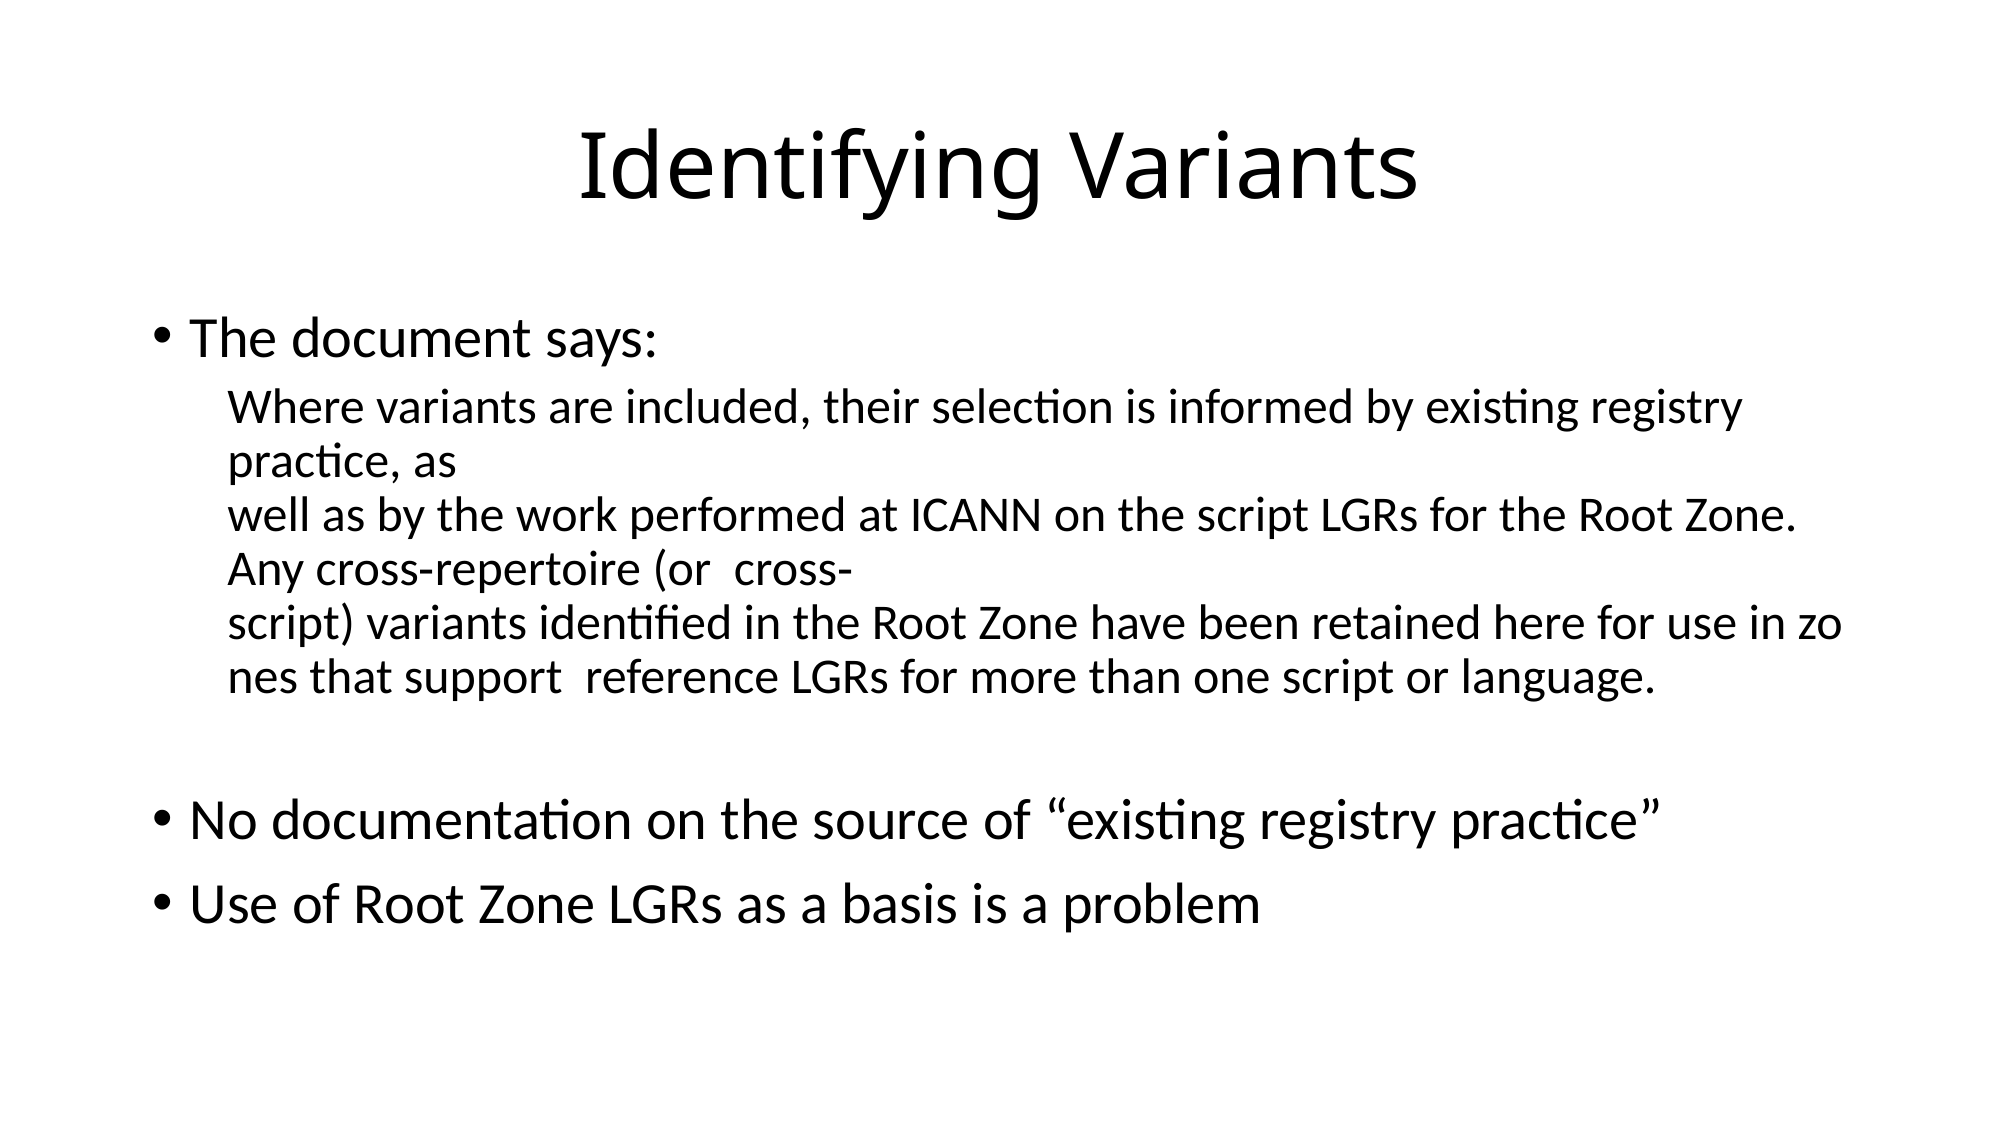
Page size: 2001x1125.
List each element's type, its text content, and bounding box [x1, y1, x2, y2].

title Identifying Variants [137, 59, 1863, 278]
list The document says: Where variants are included, their selection is informed by existing registry practice, as well as by the work performed at ICANN on the script LGRs for the Root Zone. Any cross‐repertoire (or cross‐script) variants identified in the Root Zone have been retained here for use in zones that support reference LGRs for more than one script or language. No documentation on the source of “existing registry practice” Use of Root Zone LGRs as a basis is a problem [137, 299, 1863, 1014]
